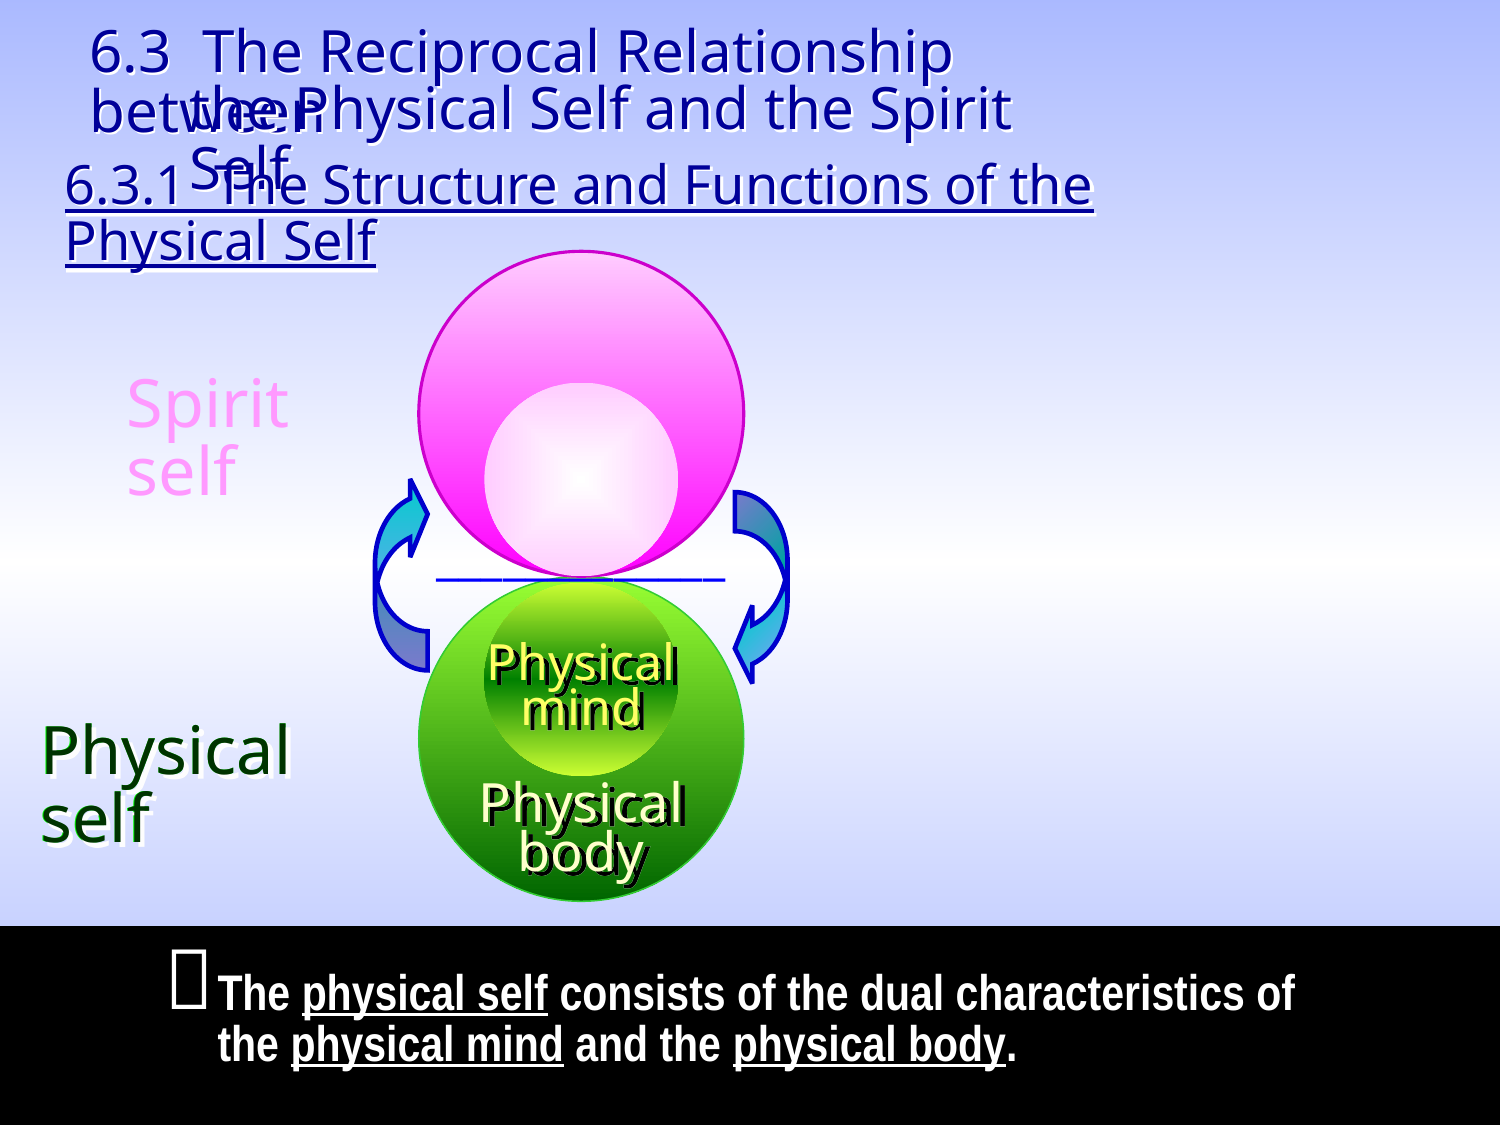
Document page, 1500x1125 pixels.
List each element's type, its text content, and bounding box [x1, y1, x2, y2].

text_box 6.3.1 The Structure and Functions of the Physical Self [50, 153, 1275, 279]
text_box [149, 962, 1346, 1080]
text_box [0, 926, 1500, 1125]
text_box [74, 17, 1101, 150]
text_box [25, 251, 788, 902]
